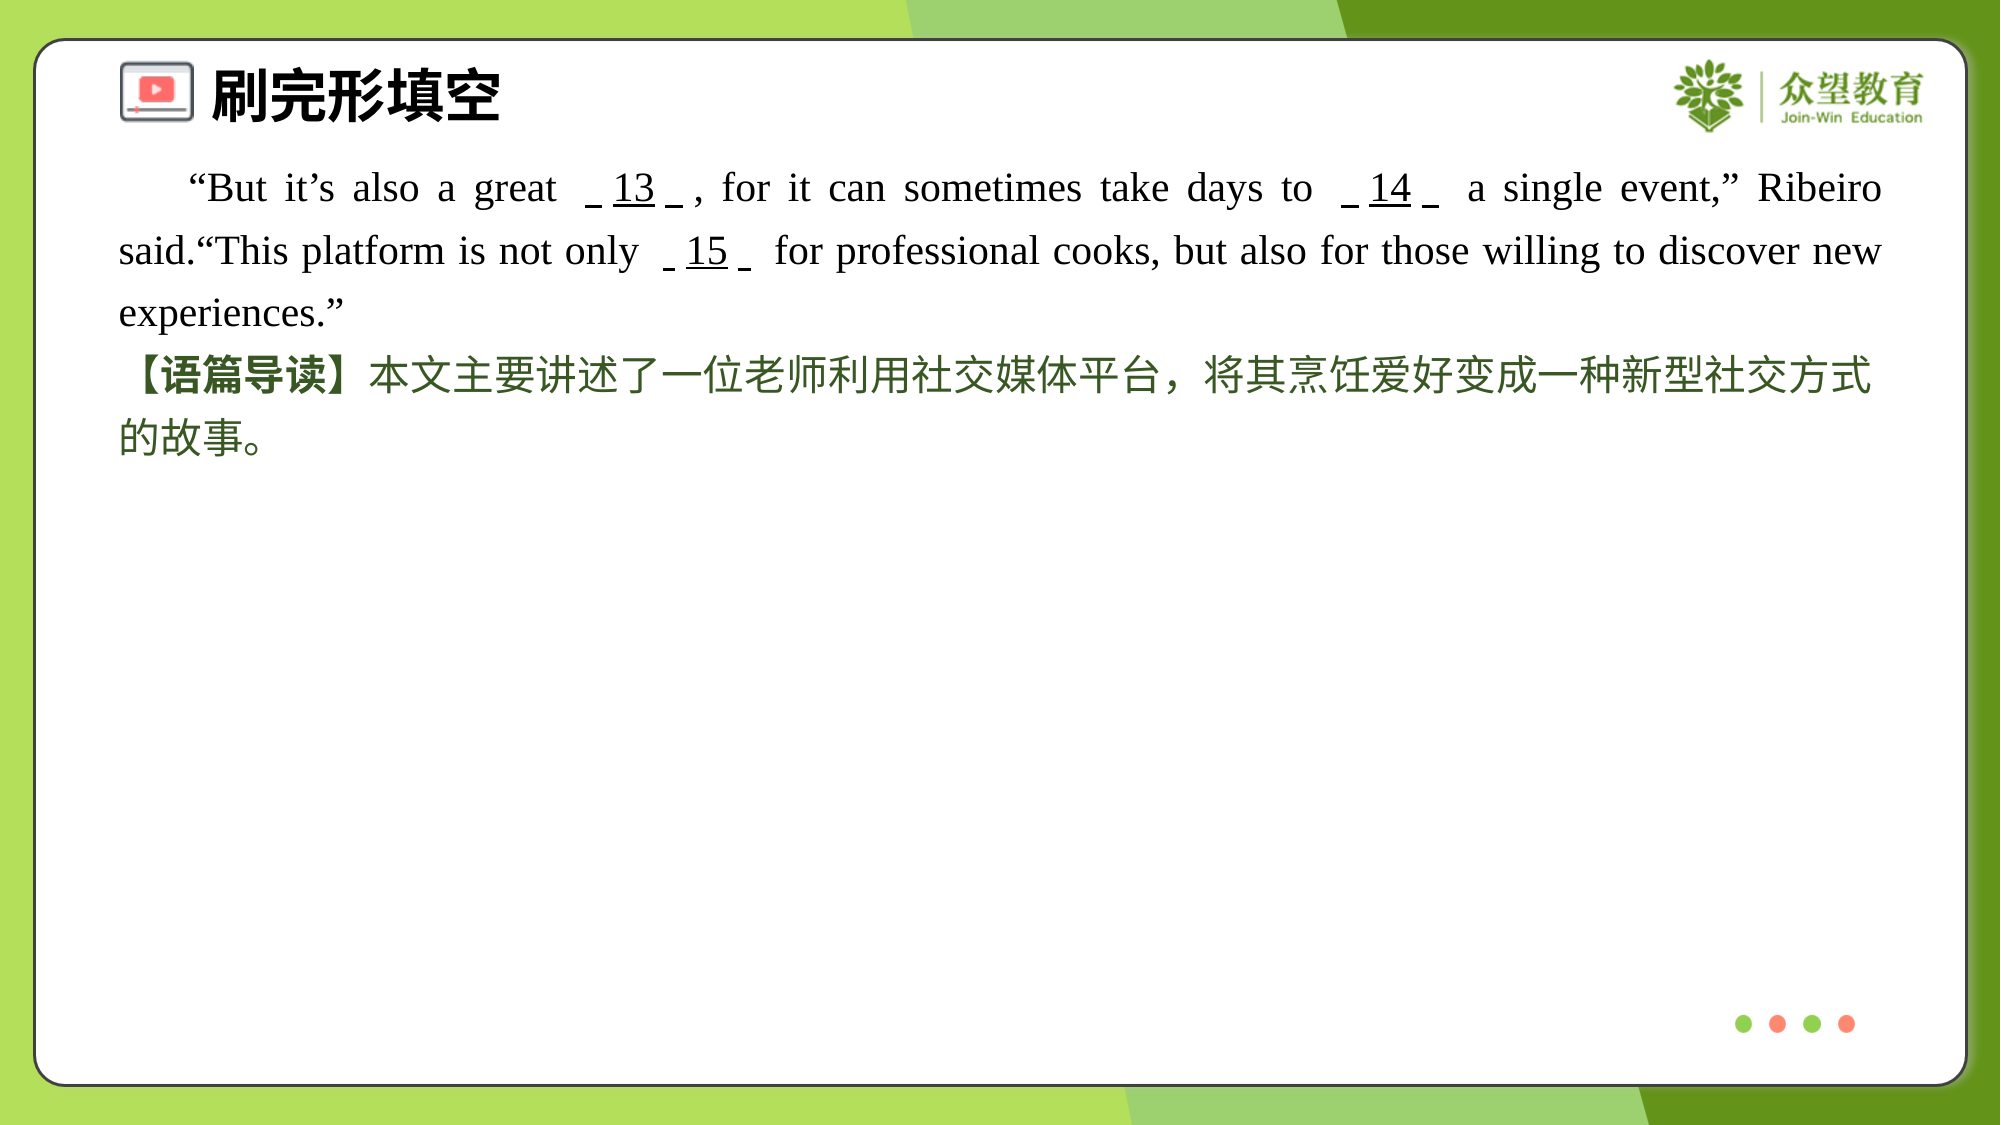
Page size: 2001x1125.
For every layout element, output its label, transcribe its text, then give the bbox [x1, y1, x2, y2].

text_box “But it’s also a great . .13. ., for it can sometimes take days to . .14. . a single event,” Ribeiro said.“This platform is not only . .15. . for professional cooks, but also for those willing to discover new experiences.” [118, 147, 1883, 330]
picture [0, 0, 2000, 1125]
text_box 【语篇导读】本文主要讲述了一位老师利用社交媒体平台，将其烹饪爱好变成一种新型社交方式的故事。 [118, 336, 1883, 457]
